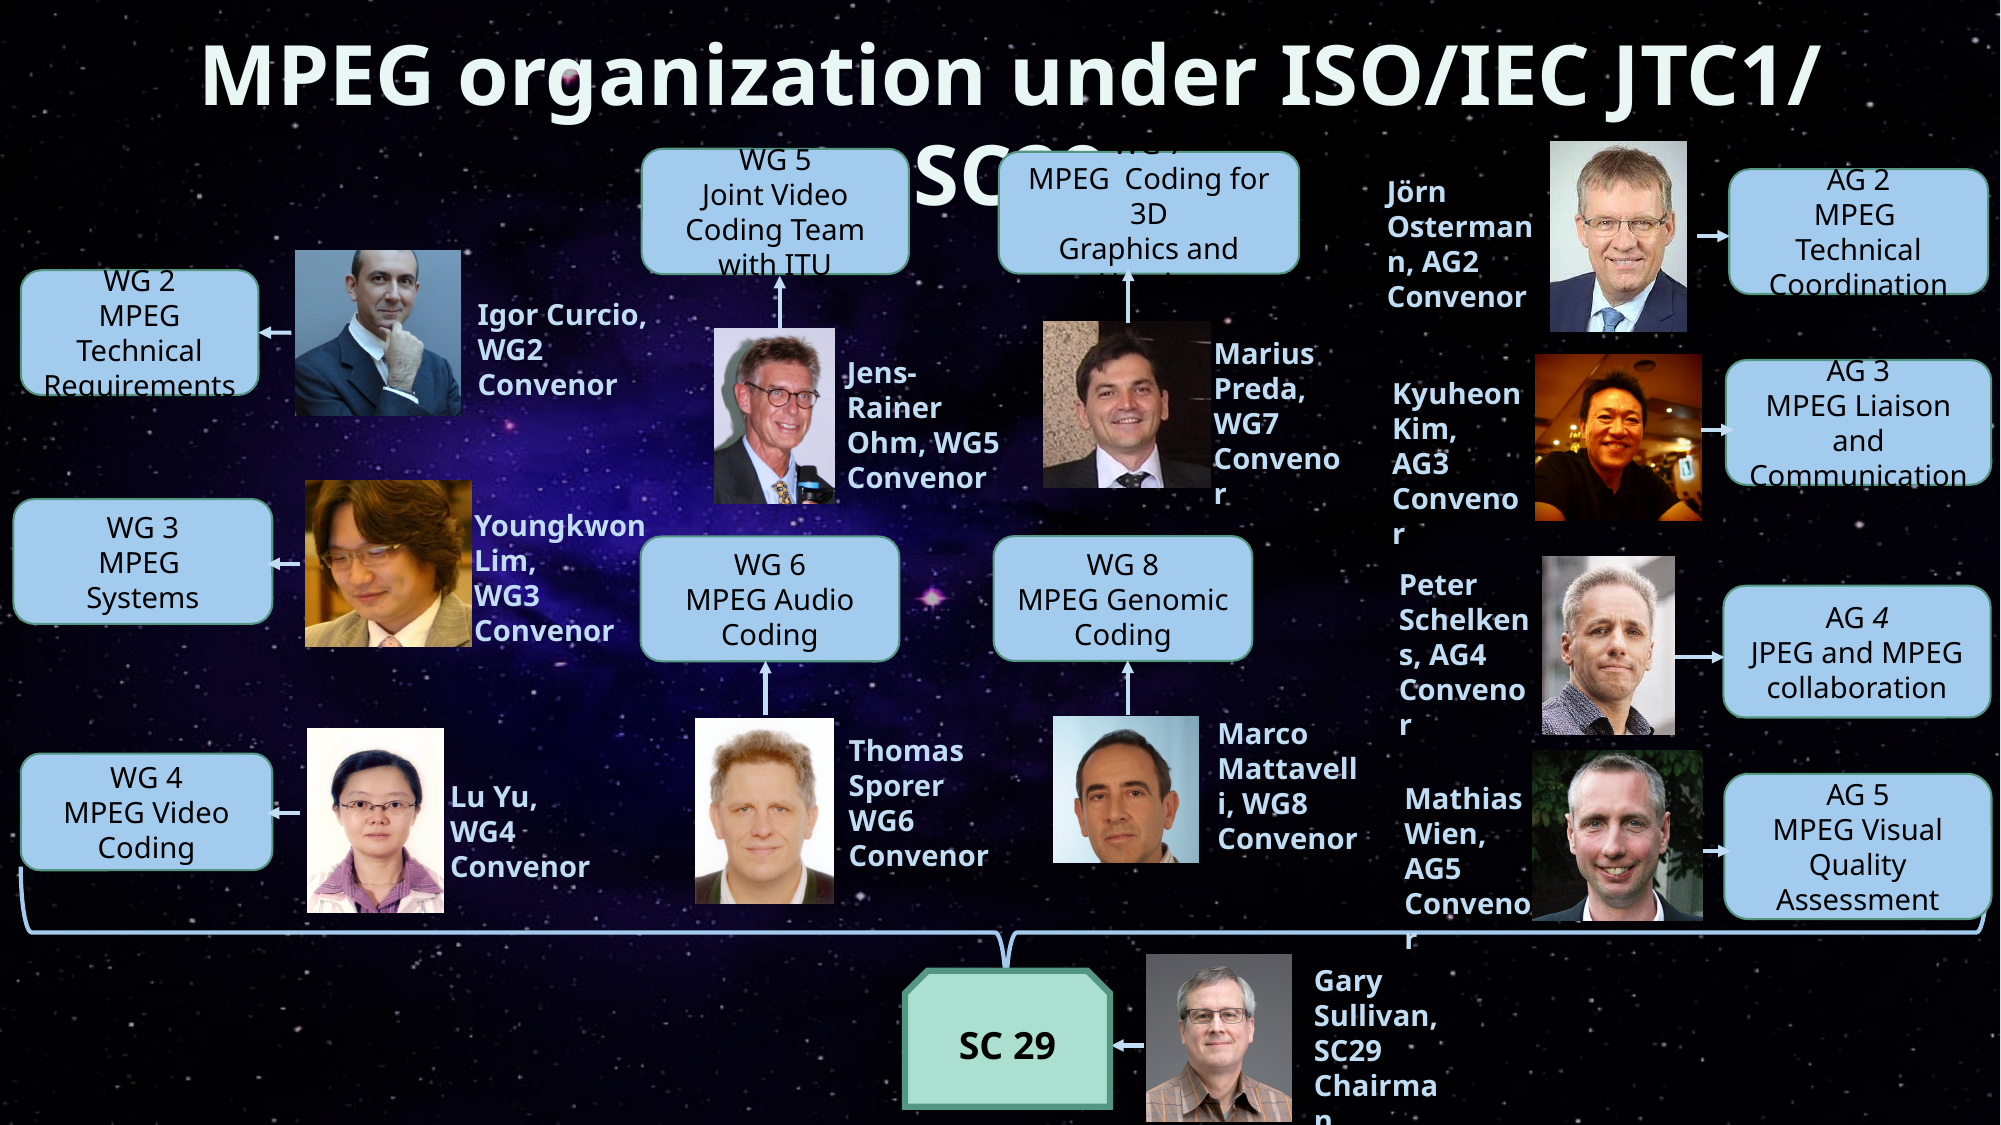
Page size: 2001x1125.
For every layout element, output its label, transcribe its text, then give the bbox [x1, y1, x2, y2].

text_box Igor Curcio, WG2 Convenor [462, 288, 736, 409]
text_box Mathias Wien, AG5 Convenor [1389, 772, 1549, 963]
text_box Marco Mattavelli, WG8 Convenor [1202, 708, 1373, 863]
text_box MPEG organization under ISO/IEC JTC1/ SC29 [136, 14, 1886, 230]
picture [0, 0, 2001, 1125]
text_box SC 29 [903, 969, 1112, 1108]
text_box Thomas Sporer WG6 Convenor [835, 725, 1039, 880]
text_box Youngkwon Lim, WG3 Convenor [459, 500, 704, 655]
text_box AG 5 MPEG Visual Quality Assessment [1723, 772, 1993, 921]
text_box Gary Sullivan, SC29 Chairman [1299, 954, 1459, 1125]
text_box WG 3 MPEG Systems [12, 498, 274, 625]
text_box WG 2 MPEG Technical Requirements [19, 269, 260, 397]
text_box AG 3 MPEG Liaison and Communication [1724, 358, 1993, 486]
text_box WG 8 MPEG Genomic Coding [992, 535, 1254, 662]
text_box WG 5 Joint Video Coding Team with ITU [640, 147, 910, 276]
text_box Peter Schelkens, AG4 Convenor [1384, 559, 1551, 749]
text_box Marius Preda, WG7 Convenor [1198, 327, 1365, 518]
text_box Kyuheon Kim, AG3 Convenor [1377, 368, 1537, 558]
text_box WG 7 MPEG Coding for 3D Graphics and Haptics [997, 150, 1301, 275]
text_box WG 6 MPEG Audio Coding [639, 535, 901, 663]
text_box AG 2 MPEG Technical Coordination [1728, 168, 1990, 296]
text_box [20, 866, 1389, 969]
text_box [1549, 866, 1985, 934]
text_box WG 4 MPEG Video Coding [19, 752, 274, 872]
text_box Lu Yu, WG4 Convenor [444, 771, 658, 891]
text_box Jörn Ostermann, AG2 Convenor [1372, 166, 1550, 321]
text_box AG 4 JPEG and MPEG collaboration [1722, 584, 1992, 719]
text_box Jens-Rainer Ohm, WG5 Convenor [835, 347, 1019, 502]
